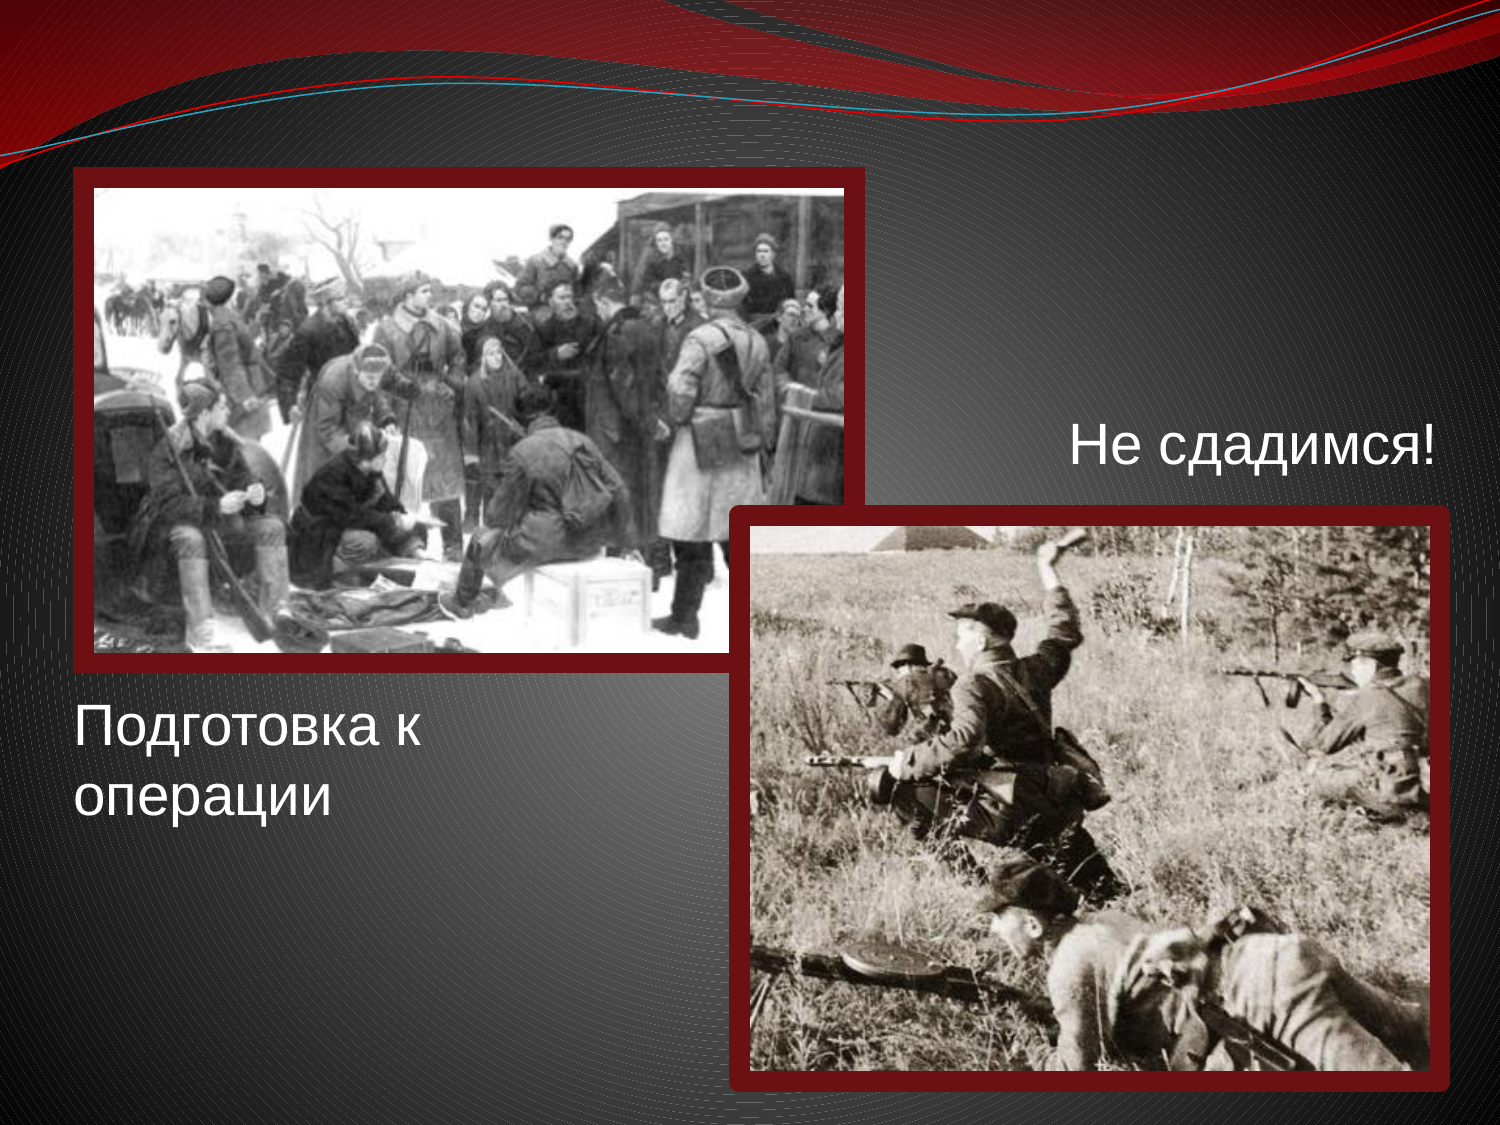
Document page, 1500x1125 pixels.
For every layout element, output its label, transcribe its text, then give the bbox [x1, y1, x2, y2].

text_box Не сдадимся! [878, 398, 1454, 484]
text_box Подготовка к операции [58, 679, 692, 835]
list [749, 525, 1430, 1072]
picture [93, 187, 844, 653]
